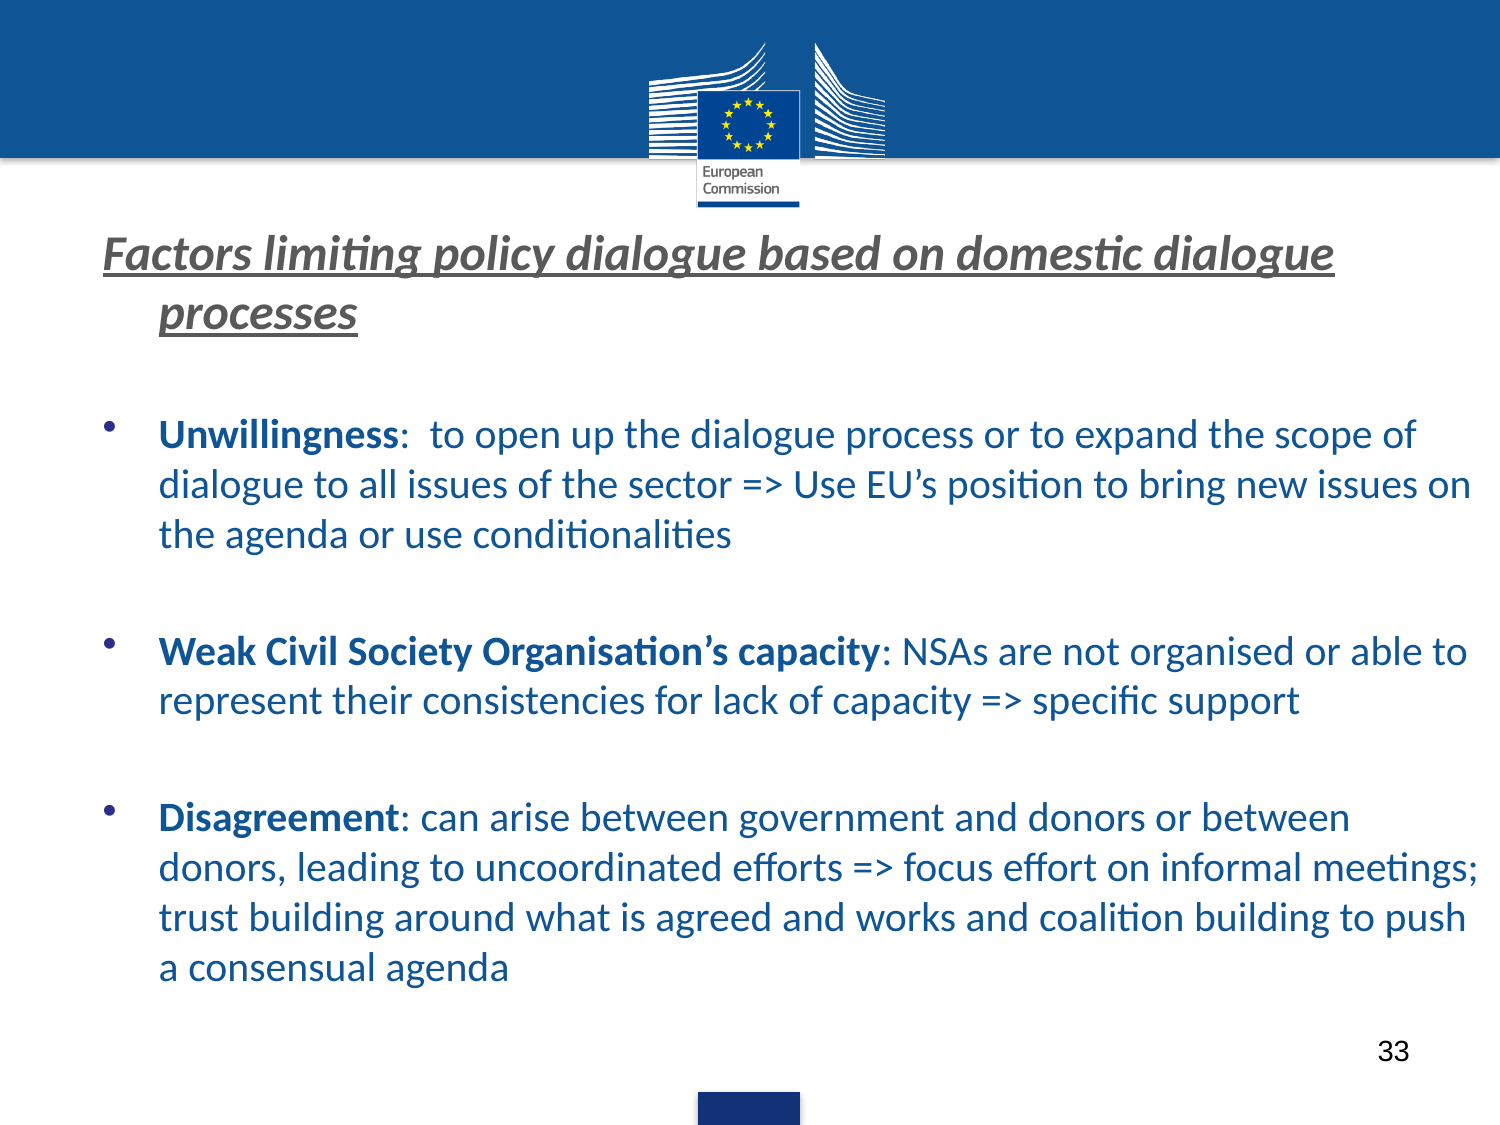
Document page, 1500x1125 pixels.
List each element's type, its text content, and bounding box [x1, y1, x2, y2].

list Factors limiting policy dialogue based on domestic dialogue processes Unwillingness: to open up the dialogue process or to expand the scope of dialogue to all issues of the sector => Use EU’s position to bring new issues on the agenda or use conditionalities Weak Civil Society Organisation’s capacity: NSAs are not organised or able to represent their consistencies for lack of capacity => specific support Disagreement: can arise between government and donors or between donors, leading to uncoordinated efforts => focus effort on informal meetings; trust building around what is agreed and works and coalition building to push a consensual agenda [87, 212, 1500, 1013]
slide_number 33 [1074, 1024, 1426, 1103]
picture [649, 42, 885, 208]
